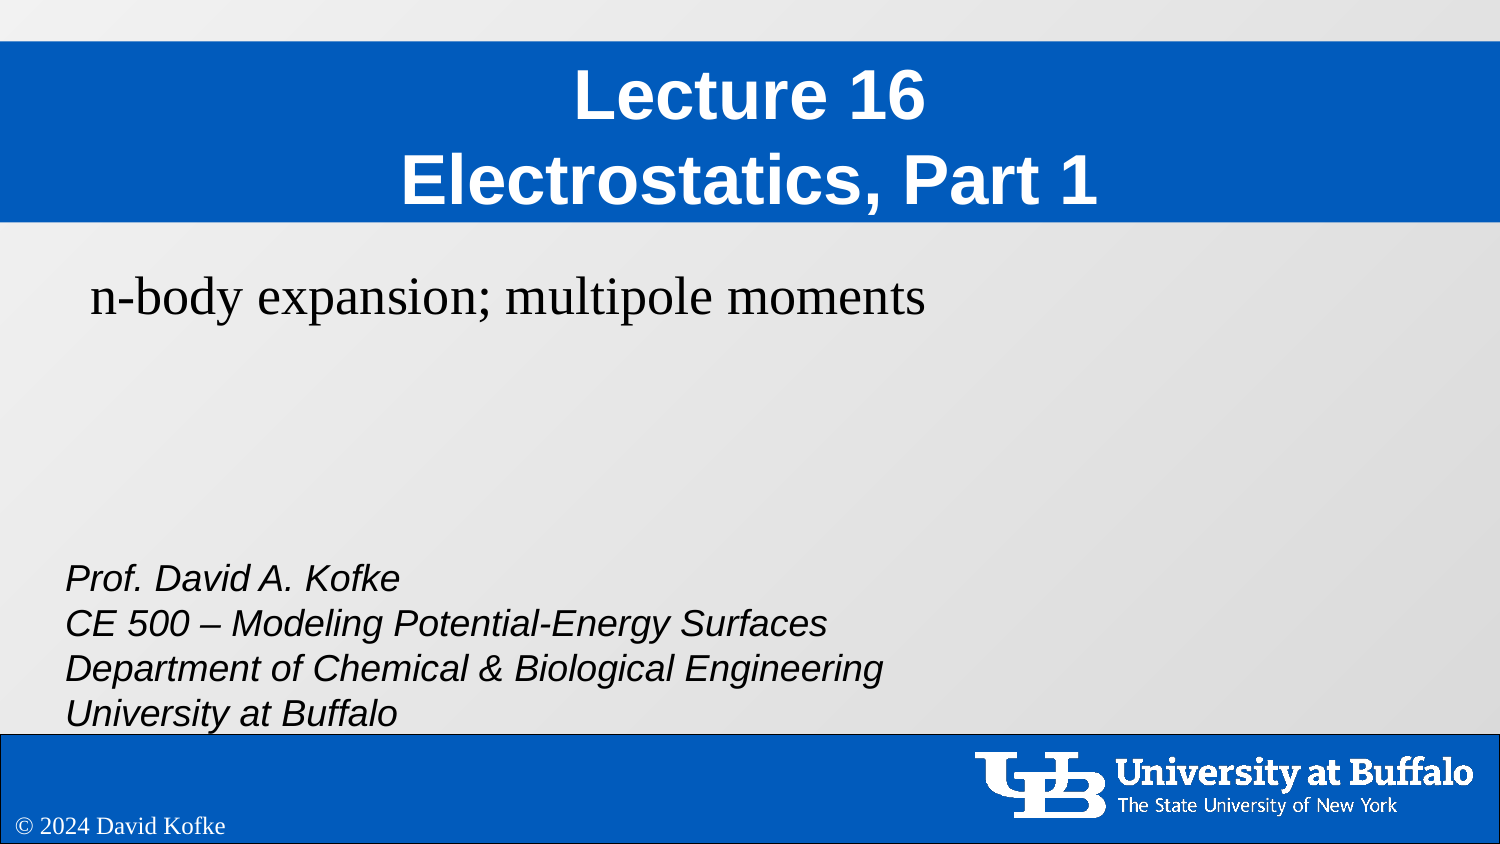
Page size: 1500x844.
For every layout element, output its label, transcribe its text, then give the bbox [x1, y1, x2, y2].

text_box © 2024 David Kofke [0, 802, 250, 844]
title Lecture 16 Electrostatics, Part 1 [0, 41, 1500, 223]
subtitle n-body expansion; multipole moments [74, 252, 1426, 469]
picture [975, 751, 1478, 818]
